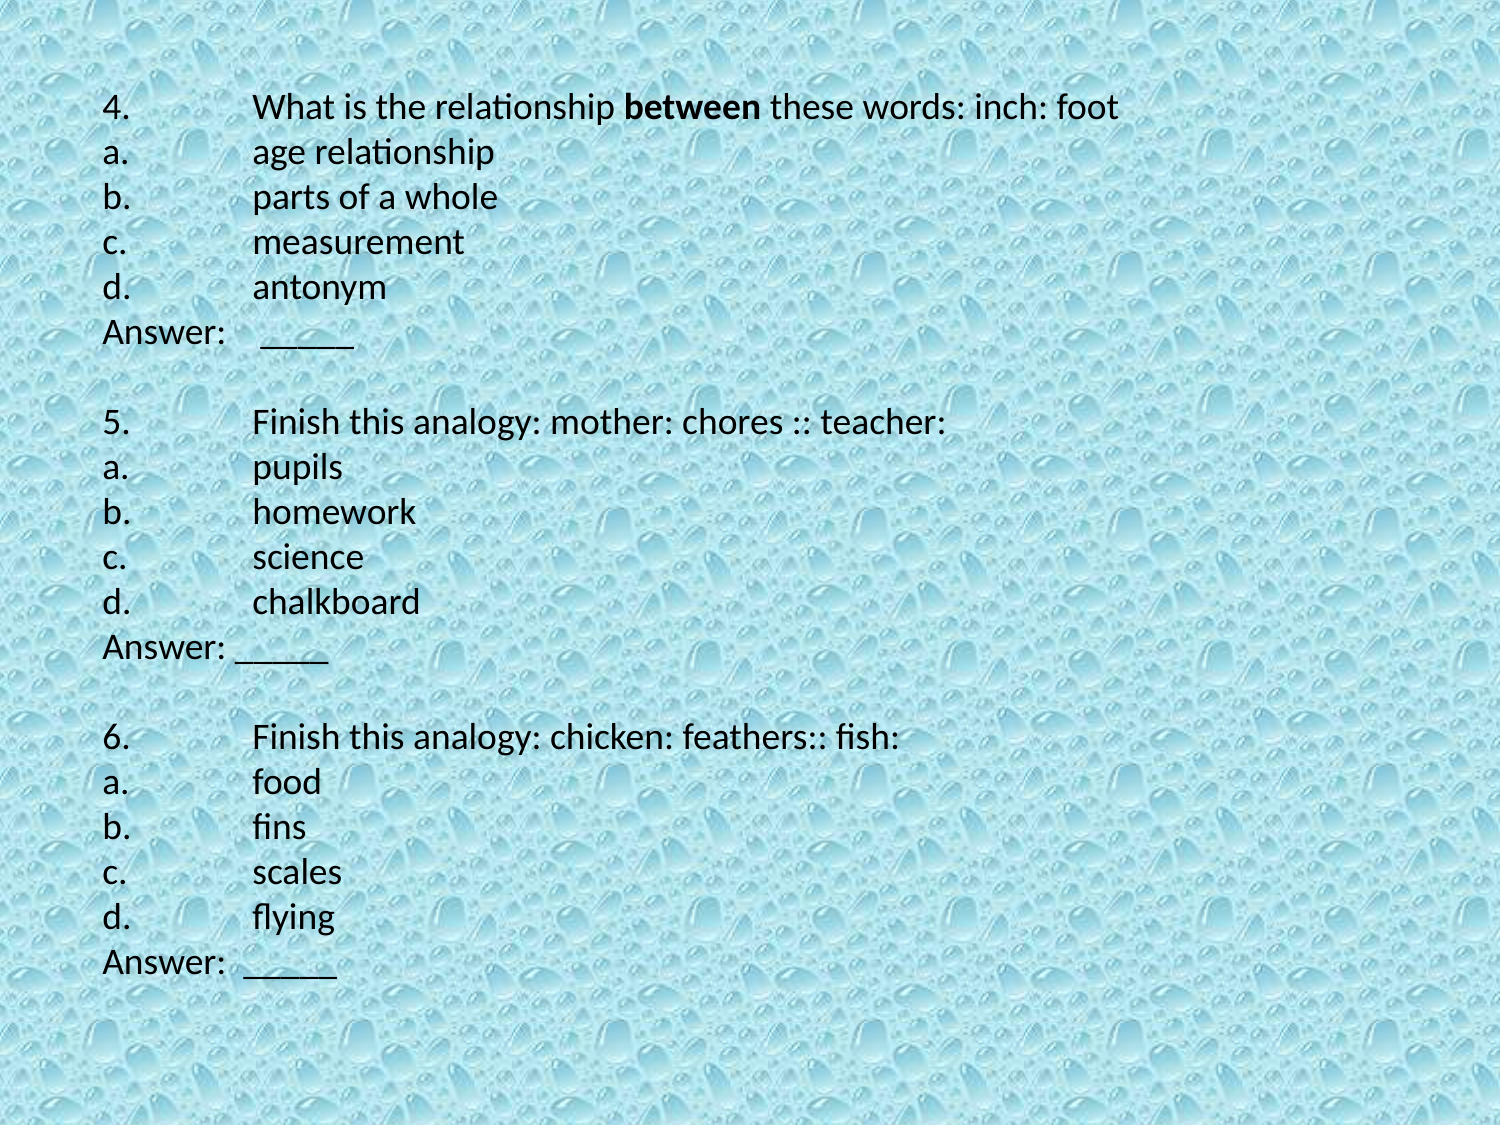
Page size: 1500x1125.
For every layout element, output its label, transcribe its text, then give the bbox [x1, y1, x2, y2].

picture [0, 0, 1500, 1125]
text_box 4. What is the relationship between these words: inch: foot a. age relationship b. parts of a whole c. measurement d. antonym Answer: _____ 5. Finish this analogy: mother: chores :: teacher: a. pupils b. homework c. science d. chalkboard Answer: _____ 6. Finish this analogy: chicken: feathers:: fish: a. food b. fins c. scales d. flying Answer: _____ [87, 74, 1375, 990]
